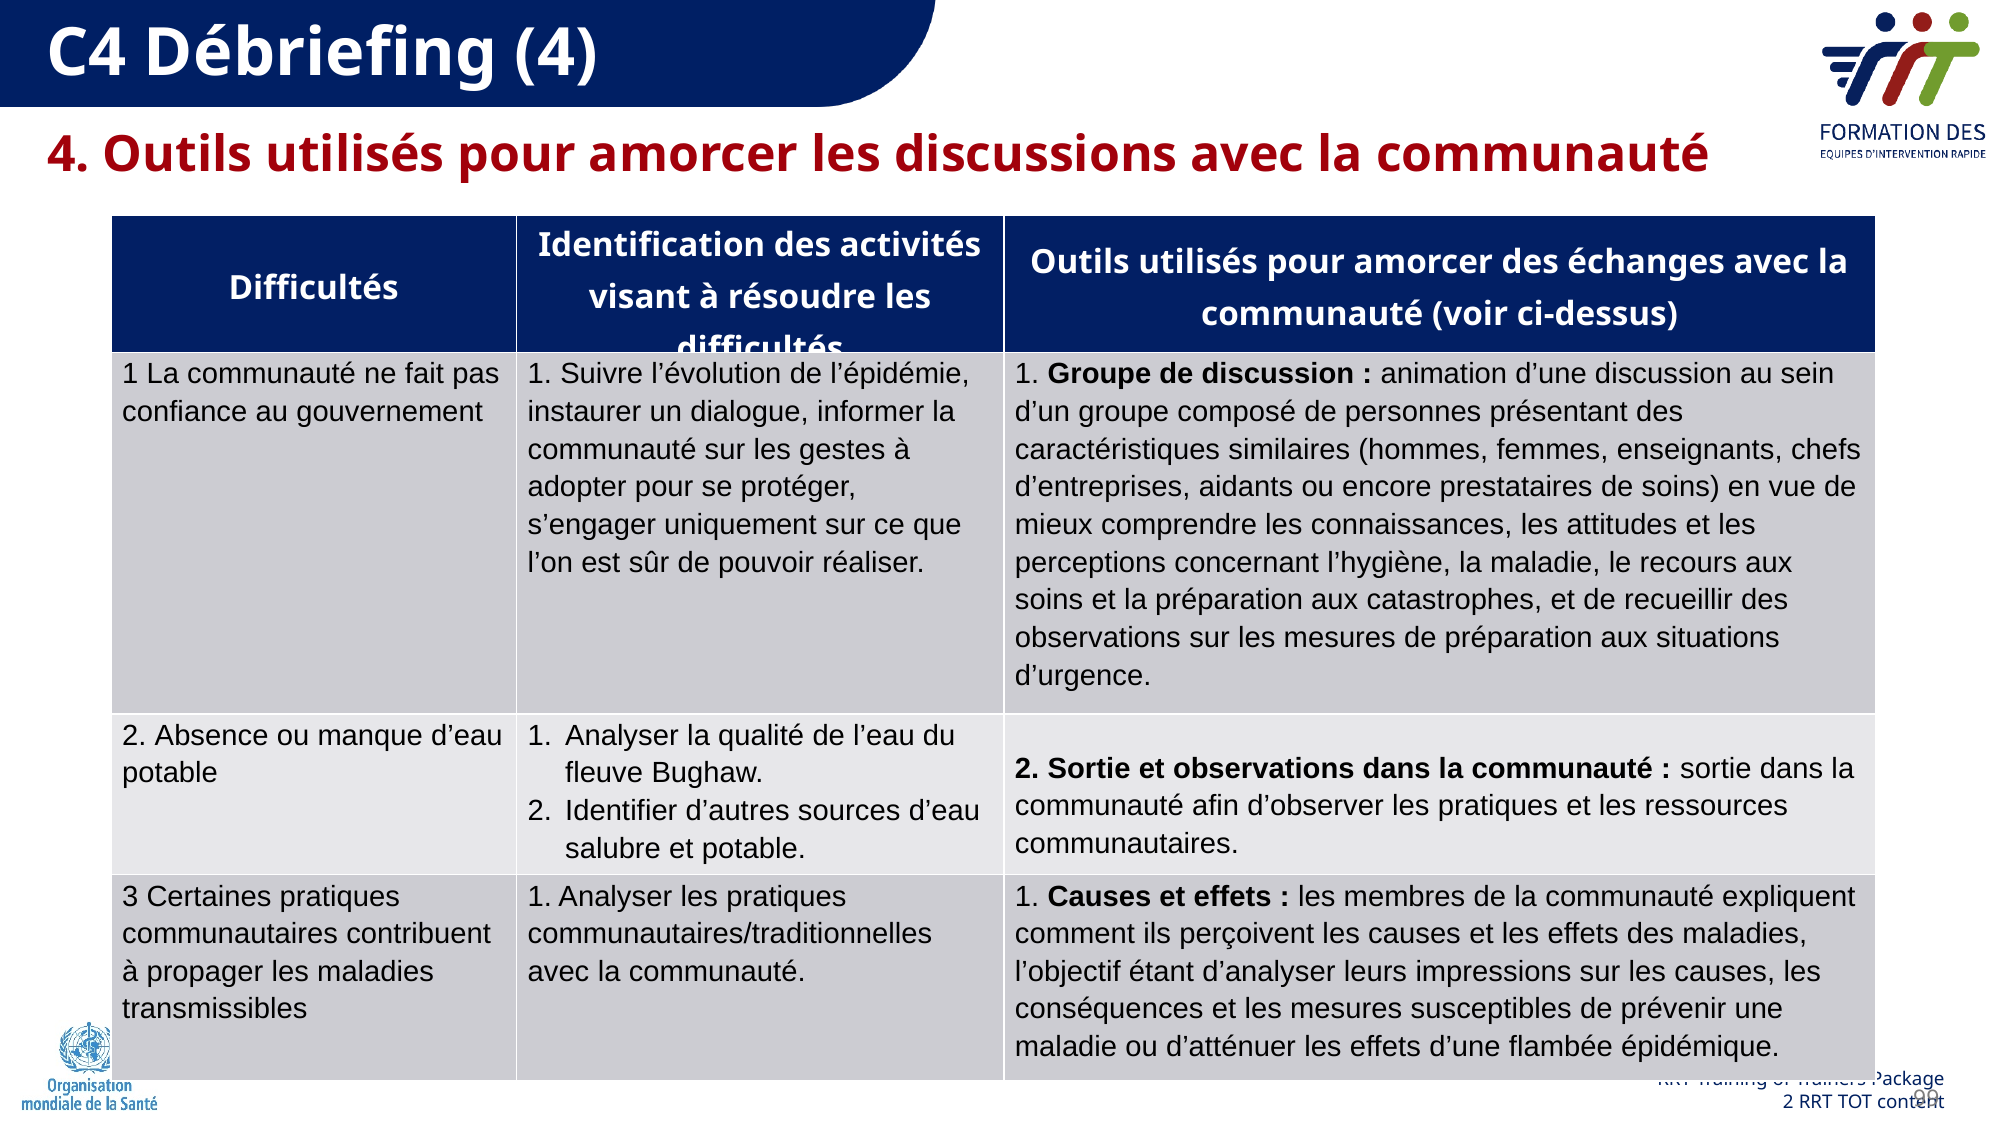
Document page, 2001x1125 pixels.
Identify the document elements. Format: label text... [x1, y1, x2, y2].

table_header Outils utilisés pour amorcer des échanges avec la communauté (voir ci-dessus) [1005, 216, 1875, 352]
table_header Identification des activités visant à résoudre les difficultés [517, 216, 1003, 352]
table_cell 1. Causes et effets : les membres de la communauté expliquent comment ils perçoivent les causes et les effets des maladies, l’objectif étant d’analyser leurs impressions sur les causes, les conséquences et les mesures susceptibles de prévenir une maladie ou d’atténuer les effets d’une flambée épidémique. [1005, 875, 1875, 1080]
table_header Difficultés [112, 216, 516, 352]
picture [0, 0, 936, 107]
table_cell Analyser la qualité de l’eau du fleuve Bughaw. Identifier d’autres sources d’eau salubre et potable. [517, 715, 1003, 874]
picture [20, 1020, 158, 1111]
table_cell 1. Groupe de discussion : animation d’une discussion au sein d’un groupe composé de personnes présentant des caractéristiques similaires (hommes, femmes, enseignants, chefs d’entreprises, aidants ou encore prestataires de soins) en vue de mieux comprendre les connaissances, les attitudes et les perceptions concernant l’hygiène, la maladie, le recours aux soins et la préparation aux catastrophes, et de recueillir des observations sur les mesures de préparation aux situations d’urgence. [1005, 353, 1875, 713]
table_cell 1. Suivre l’évolution de l’épidémie, instaurer un dialogue, informer la communauté sur les gestes à adopter pour se protéger, s’engager uniquement sur ce que l’on est sûr de pouvoir réaliser. [517, 353, 1003, 713]
table_cell 2. Sortie et observations dans la communauté : sortie dans la communauté afin d’observer les pratiques et les ressources communautaires. [1005, 715, 1875, 874]
table_cell 2. Absence ou manque d’eau potable [112, 715, 516, 874]
text_box 4. Outils utilisés pour amorcer les discussions avec la communauté [39, 120, 1798, 190]
table_cell 1 La communauté ne fait pas confiance au gouvernement [112, 353, 516, 713]
table_cell 1. Analyser les pratiques communautaires/traditionnelles avec la communauté. [517, 875, 1003, 1080]
text_box C4 Débriefing (4) [38, 9, 1514, 97]
picture [1820, 11, 1986, 160]
table_cell 3 Certaines pratiques communautaires contribuent à propager les maladies transmissibles [112, 875, 516, 1080]
